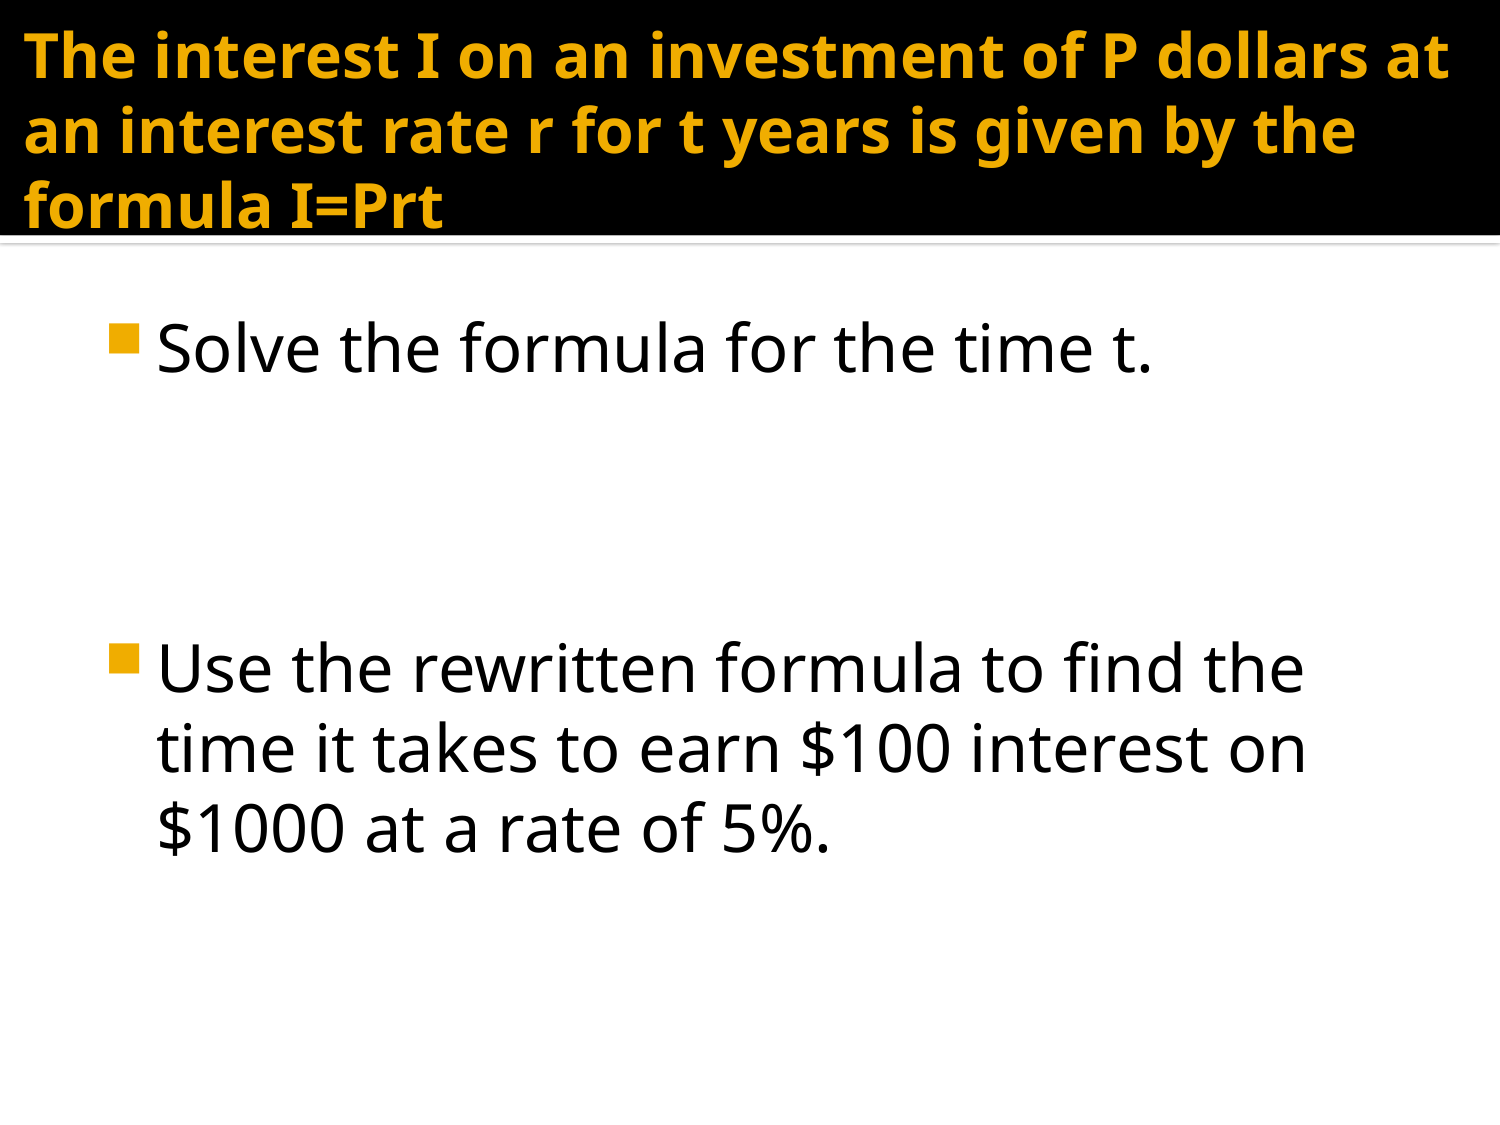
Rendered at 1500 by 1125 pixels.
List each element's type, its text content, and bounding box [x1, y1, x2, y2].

title The interest I on an investment of P dollars at an interest rate r for t years is given by the formula I=Prt [8, 25, 1500, 231]
list Solve the formula for the time t. Use the rewritten formula to find the time it takes to earn $100 interest on $1000 at a rate of 5%. [75, 291, 1425, 1050]
